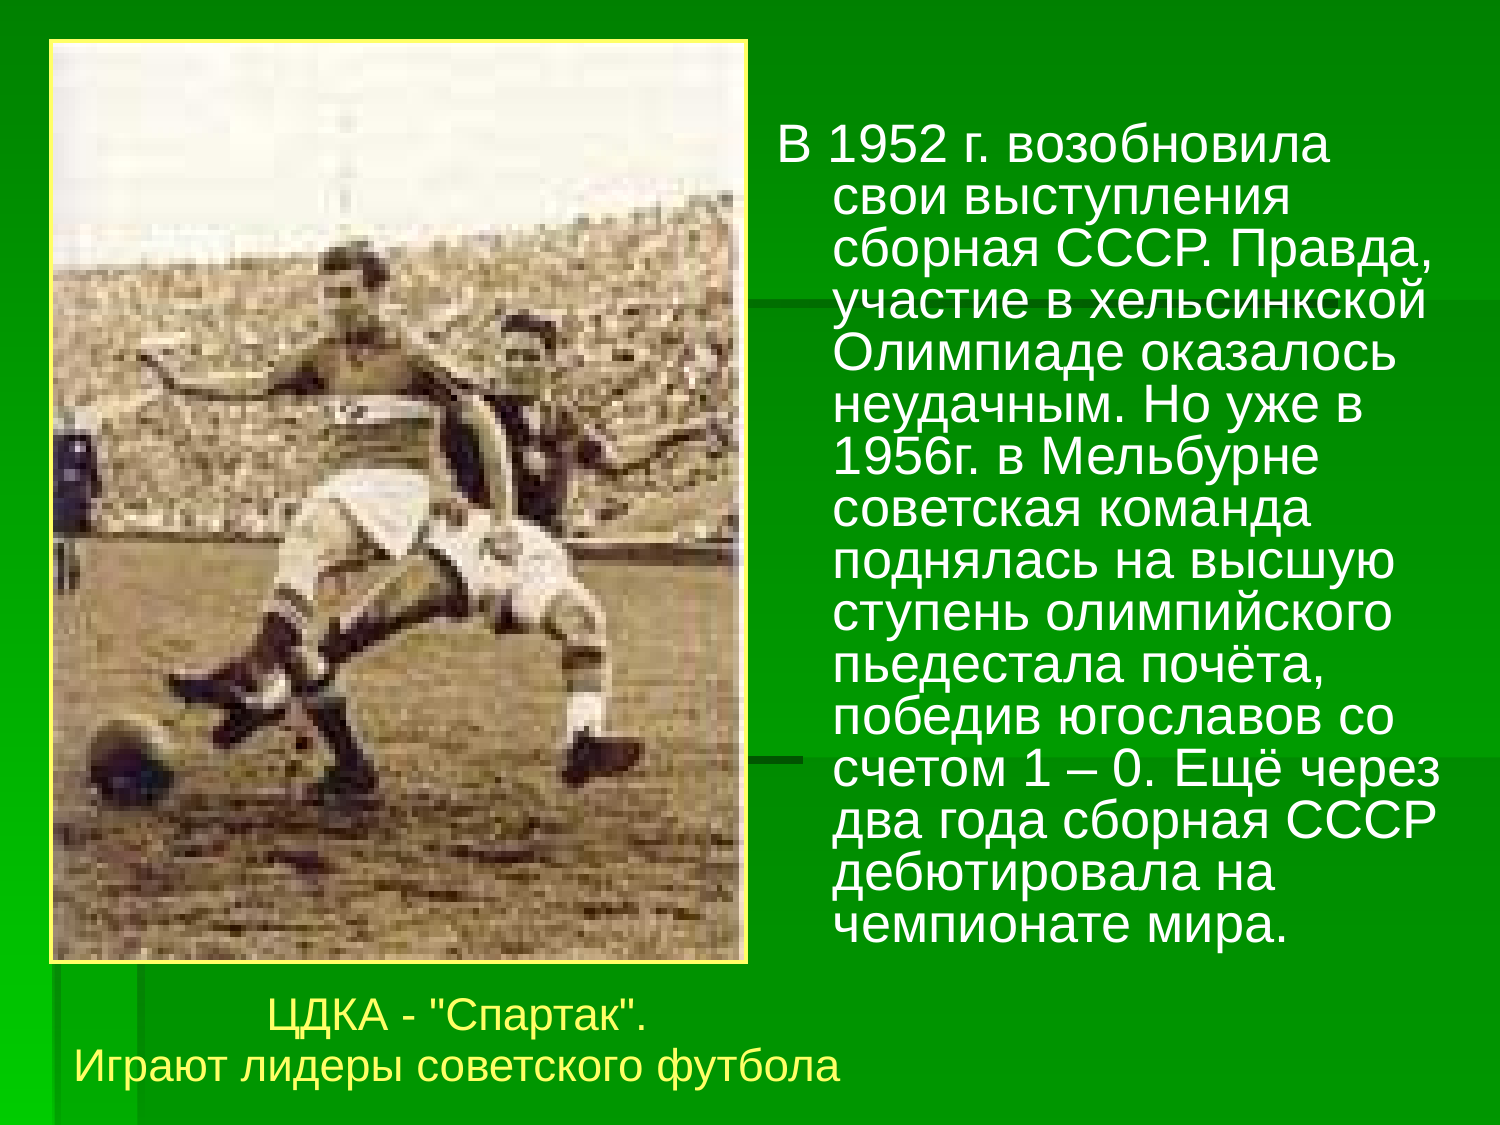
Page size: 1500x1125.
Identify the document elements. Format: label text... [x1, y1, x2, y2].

picture [52, 42, 745, 961]
text_box ЦДКА - "Спартак". Играют лидеры советского футбола [53, 987, 880, 1098]
list В 1952 г. возобновила свои выступления сборная СССР. Правда, участие в хельсинкской Олимпиаде оказалось неудачным. Но уже в 1956г. в Мельбурне советская команда поднялась на высшую ступень олимпийского пьедестала почёта, победив югославов со счетом 1 – 0. Ещё через два года сборная СССР дебютировала на чемпионате мира. [761, 113, 1471, 1000]
